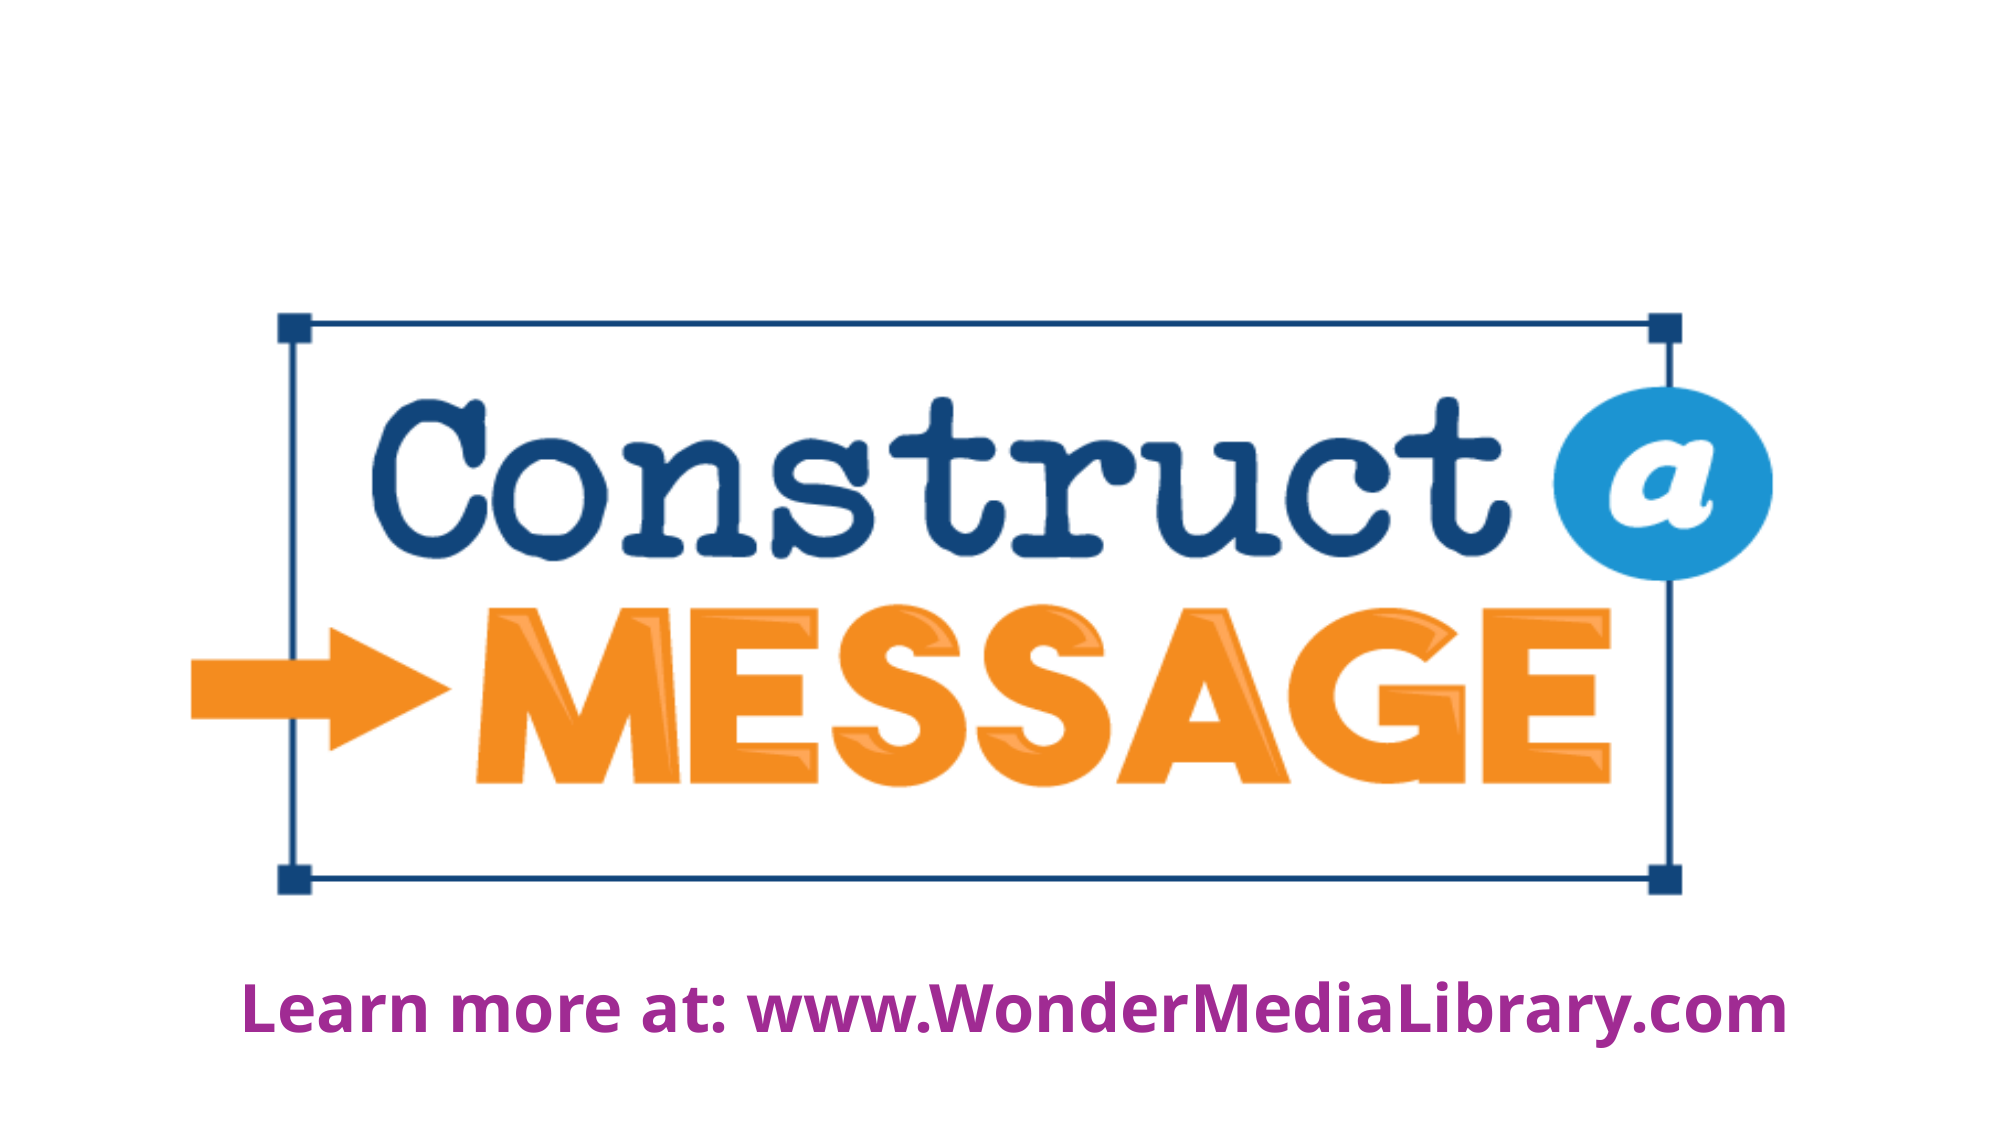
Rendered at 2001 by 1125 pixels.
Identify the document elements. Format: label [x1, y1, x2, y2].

picture [99, 116, 1866, 1093]
